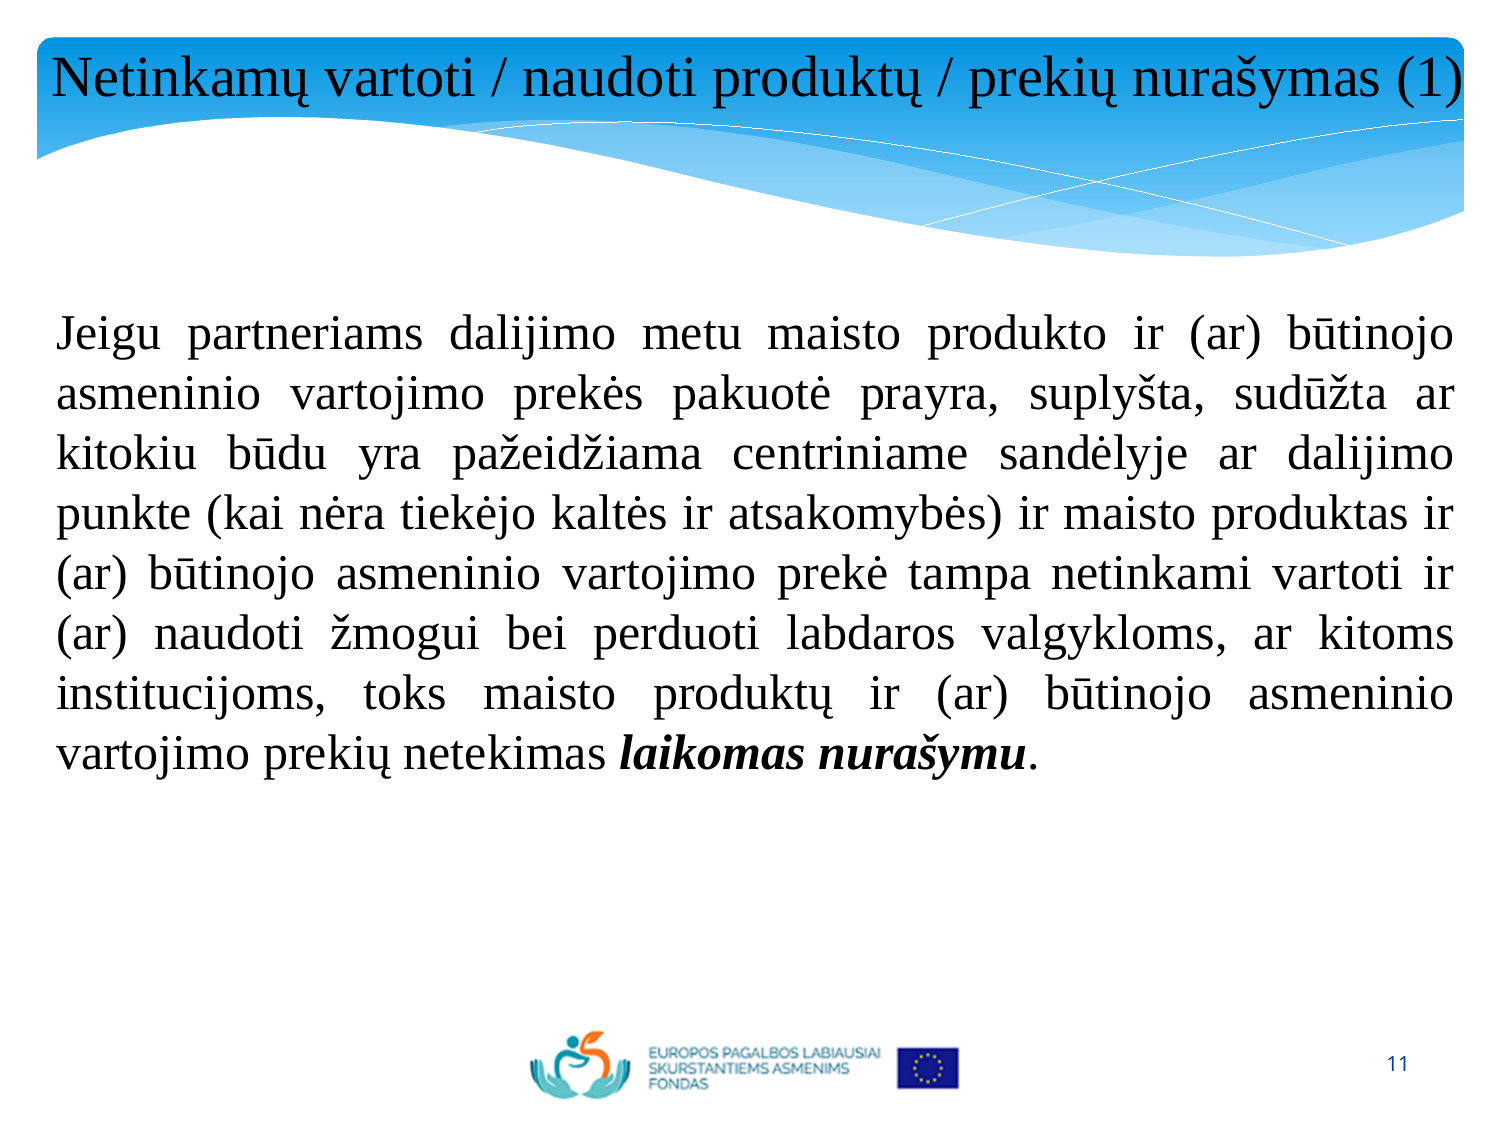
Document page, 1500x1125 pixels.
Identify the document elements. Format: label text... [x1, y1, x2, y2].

text_box Netinkamų vartoti / naudoti produktų / prekių nurašymas (1) [36, 30, 1500, 116]
slide_number 11 [1234, 1035, 1425, 1095]
picture [522, 1019, 970, 1110]
text_box Jeigu partneriams dalijimo metu maisto produkto ir (ar) būtinojo asmeninio vartojimo prekės pakuotė prayra, suplyšta, sudūžta ar kitokiu būdu yra pažeidžiama centriniame sandėlyje ar dalijimo punkte (kai nėra tiekėjo kaltės ir atsakomybės) ir maisto produktas ir (ar) būtinojo asmeninio vartojimo prekė tampa netinkami vartoti ir (ar) naudoti žmogui bei perduoti labdaros valgykloms, ar kitoms institucijoms, toks maisto produktų ir (ar) būtinojo asmeninio vartojimo prekių netekimas laikomas nurašymu. [41, 231, 1471, 967]
text_box [41, 217, 1447, 231]
